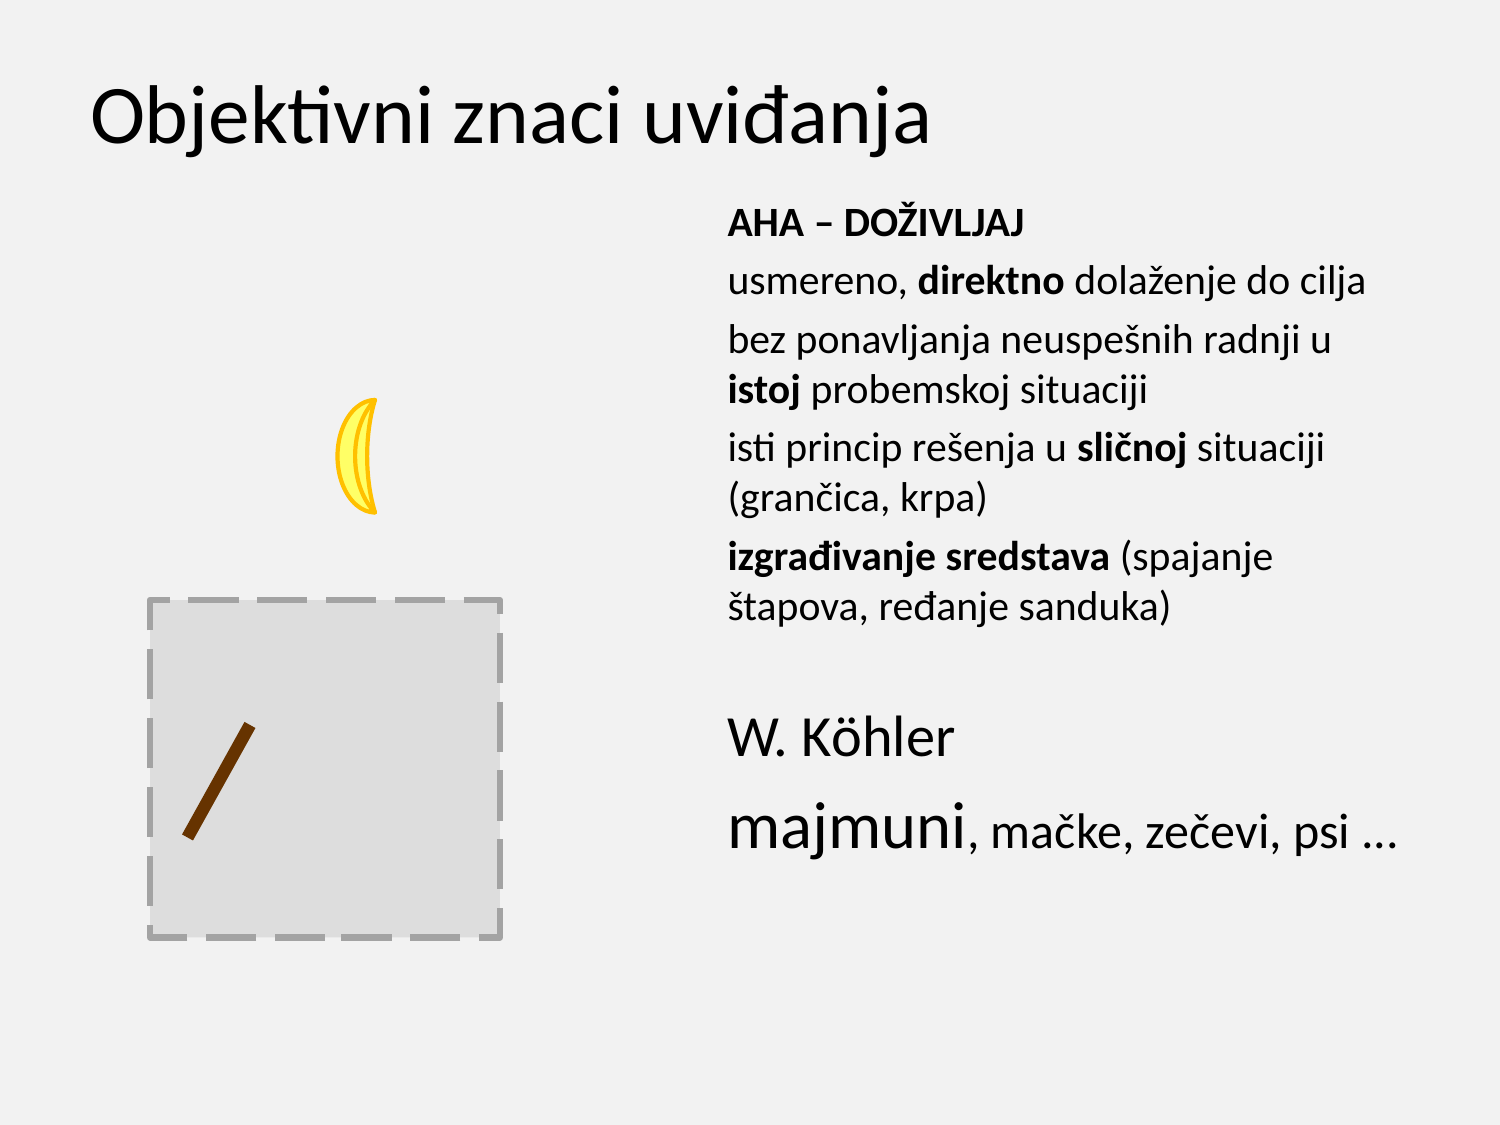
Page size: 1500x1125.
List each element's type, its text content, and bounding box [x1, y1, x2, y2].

text_box [148, 598, 502, 940]
text_box [358, 402, 377, 510]
title Objektivni znaci uviđanja [75, 45, 1425, 175]
list AHA – DOŽIVLJAJ usmereno, direktno dolaženje do cilja bez ponavljanja neuspešnih radnji u istoj probemskoj situaciji isti princip rešenja u sličnoj situaciji (grančica, krpa) izgrađivanje sredstava (spajanje štapova, ređanje sanduka) W. Köhler majmuni, mačke, zečevi, psi ... [75, 187, 1425, 1005]
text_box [162, 749, 276, 813]
text_box [335, 397, 377, 515]
